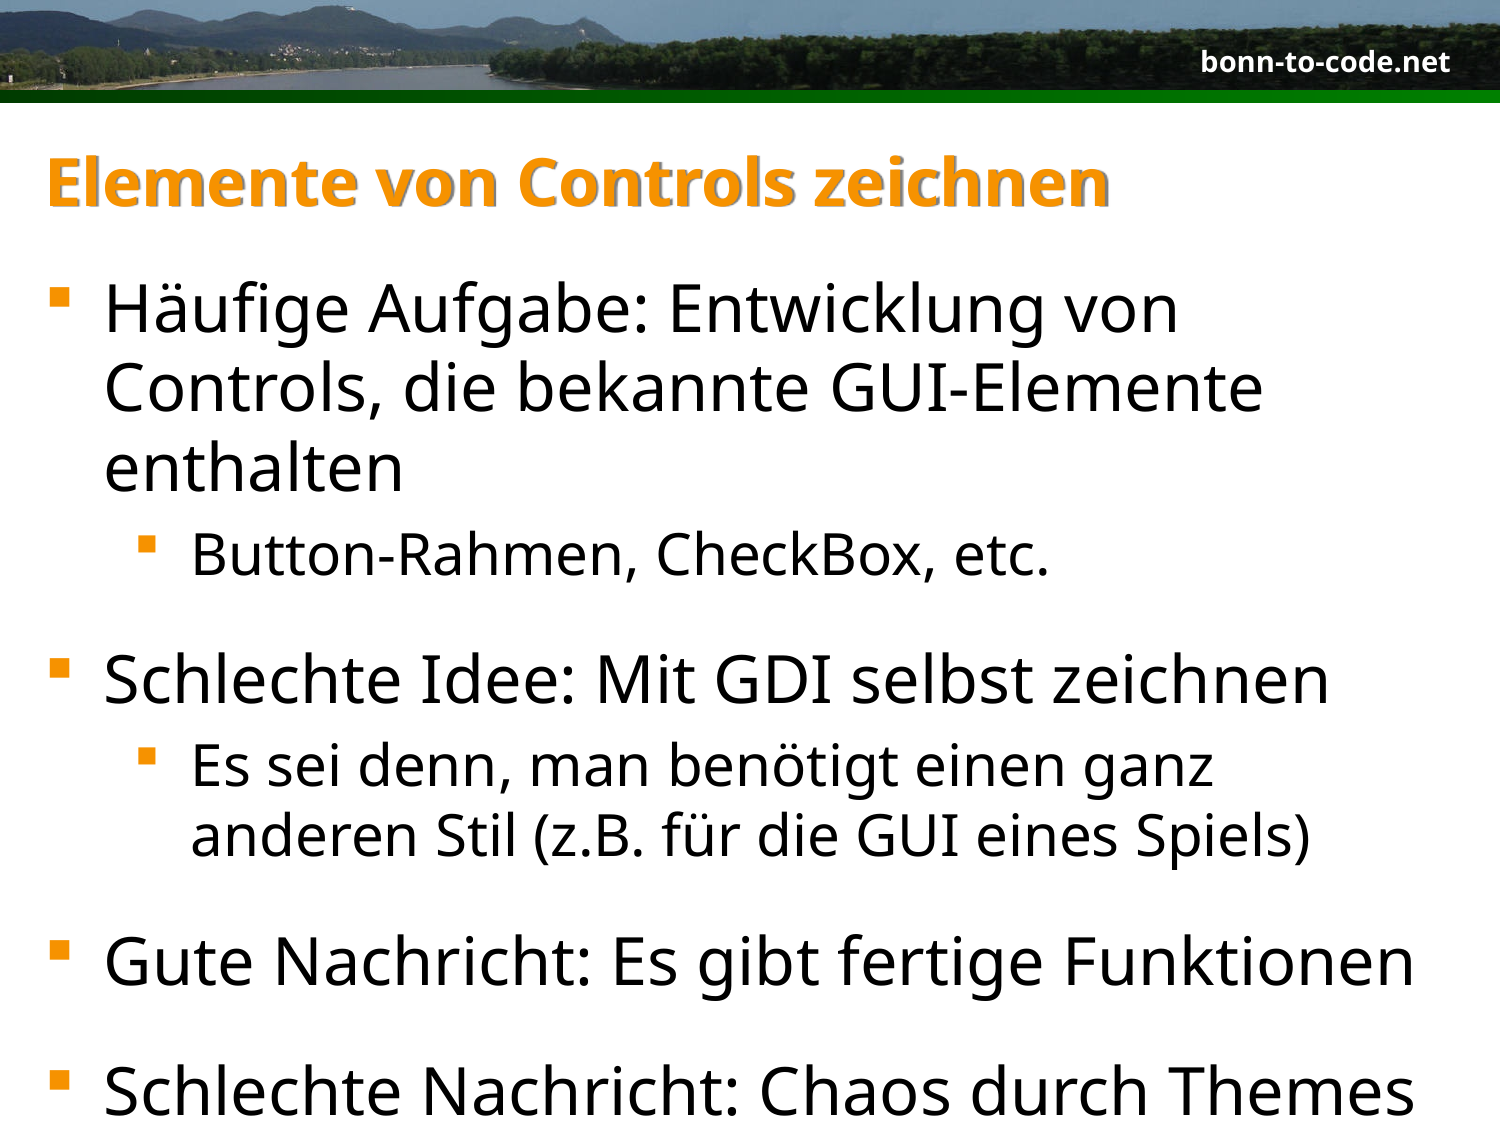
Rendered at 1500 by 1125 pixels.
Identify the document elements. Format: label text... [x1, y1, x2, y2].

picture [0, 0, 1500, 90]
list Häufige Aufgabe: Entwicklung von Controls, die bekannte GUI-Elemente enthalten Button-Rahmen, CheckBox, etc. Schlechte Idee: Mit GDI selbst zeichnen Es sei denn, man benötigt einen ganz anderen Stil (z.B. für die GUI eines Spiels) Gute Nachricht: Es gibt fertige Funktionen Schlechte Nachricht: Chaos durch Themes [29, 257, 1471, 1114]
title Elemente von Controls zeichnen [29, 101, 1471, 257]
